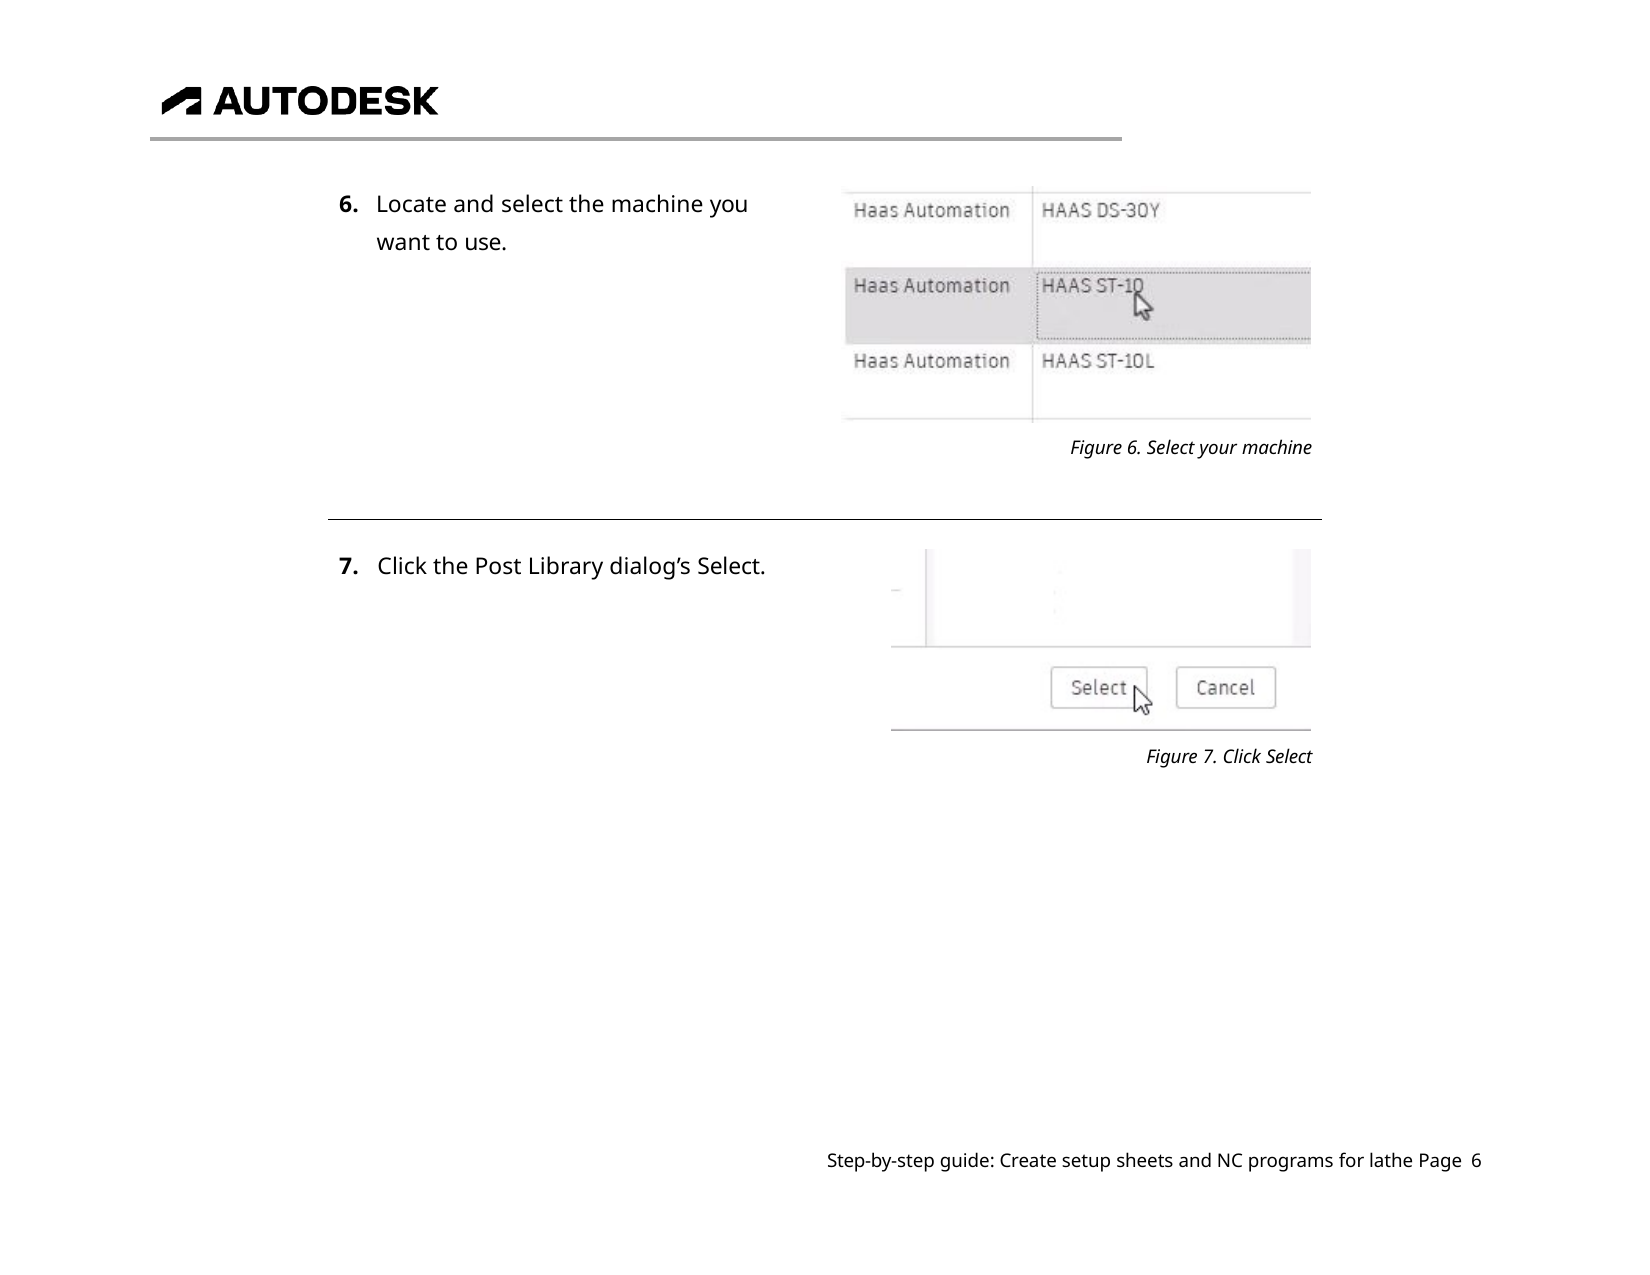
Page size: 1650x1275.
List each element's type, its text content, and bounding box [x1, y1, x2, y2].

picture [841, 186, 1311, 423]
table_header Figure 6. Select your machine [808, 187, 1322, 519]
picture [161, 86, 439, 115]
table_cell 7. Click the Post Library dialog’s Select. [328, 520, 808, 777]
table_header 6. Locate and select the machine you want to use. [328, 187, 808, 519]
table_cell Figure 7. Click Select [808, 520, 1322, 777]
slide_number Step-by-step guide: Create setup sheets and NC programs for lathe Page 10 [825, 1145, 1509, 1275]
picture [891, 549, 1311, 732]
